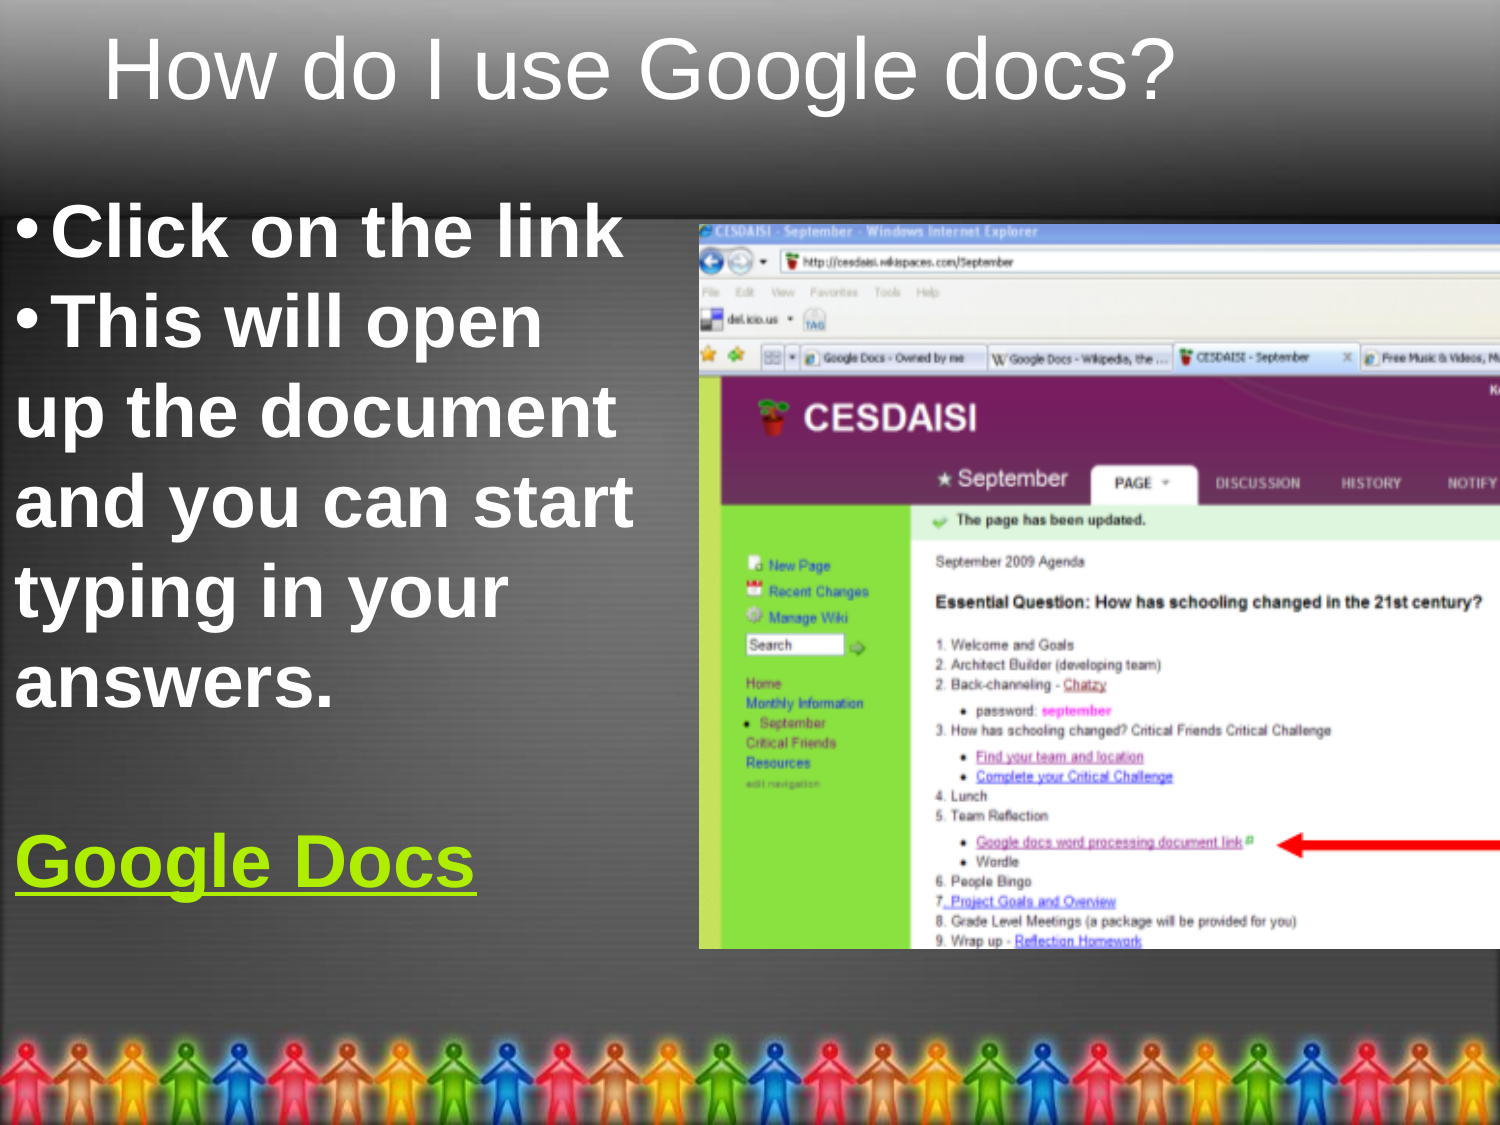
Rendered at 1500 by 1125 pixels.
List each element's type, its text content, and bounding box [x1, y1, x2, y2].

text_box Click on the link This will open up the document and you can start typing in your answers. Google Docs [0, 174, 1300, 910]
picture [0, 0, 1500, 1125]
title How do I use Google docs? [87, 0, 1401, 168]
